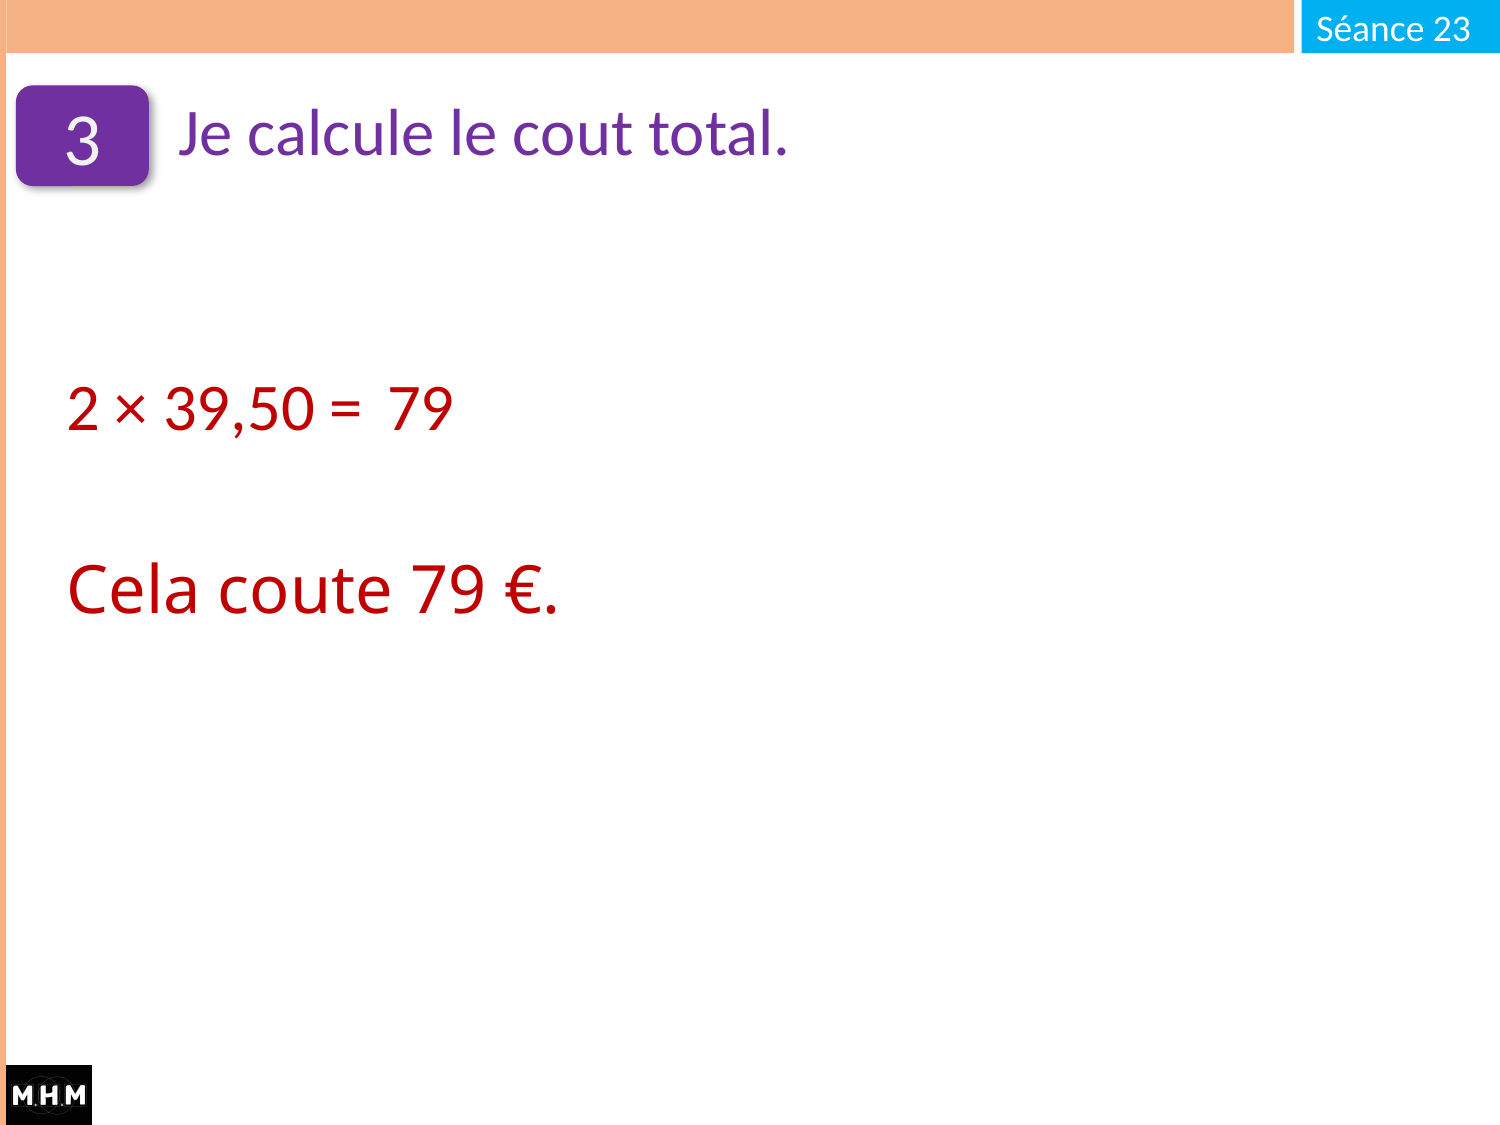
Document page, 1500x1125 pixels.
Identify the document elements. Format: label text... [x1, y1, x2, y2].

text_box 3 [14, 84, 150, 188]
text_box 79 [372, 356, 979, 451]
text_box Cela coute 79 €. [51, 539, 943, 635]
picture [6, 1065, 92, 1125]
text_box 2 × 39,50 = [51, 356, 372, 451]
text_box Je calcule le cout total. [163, 81, 1483, 257]
